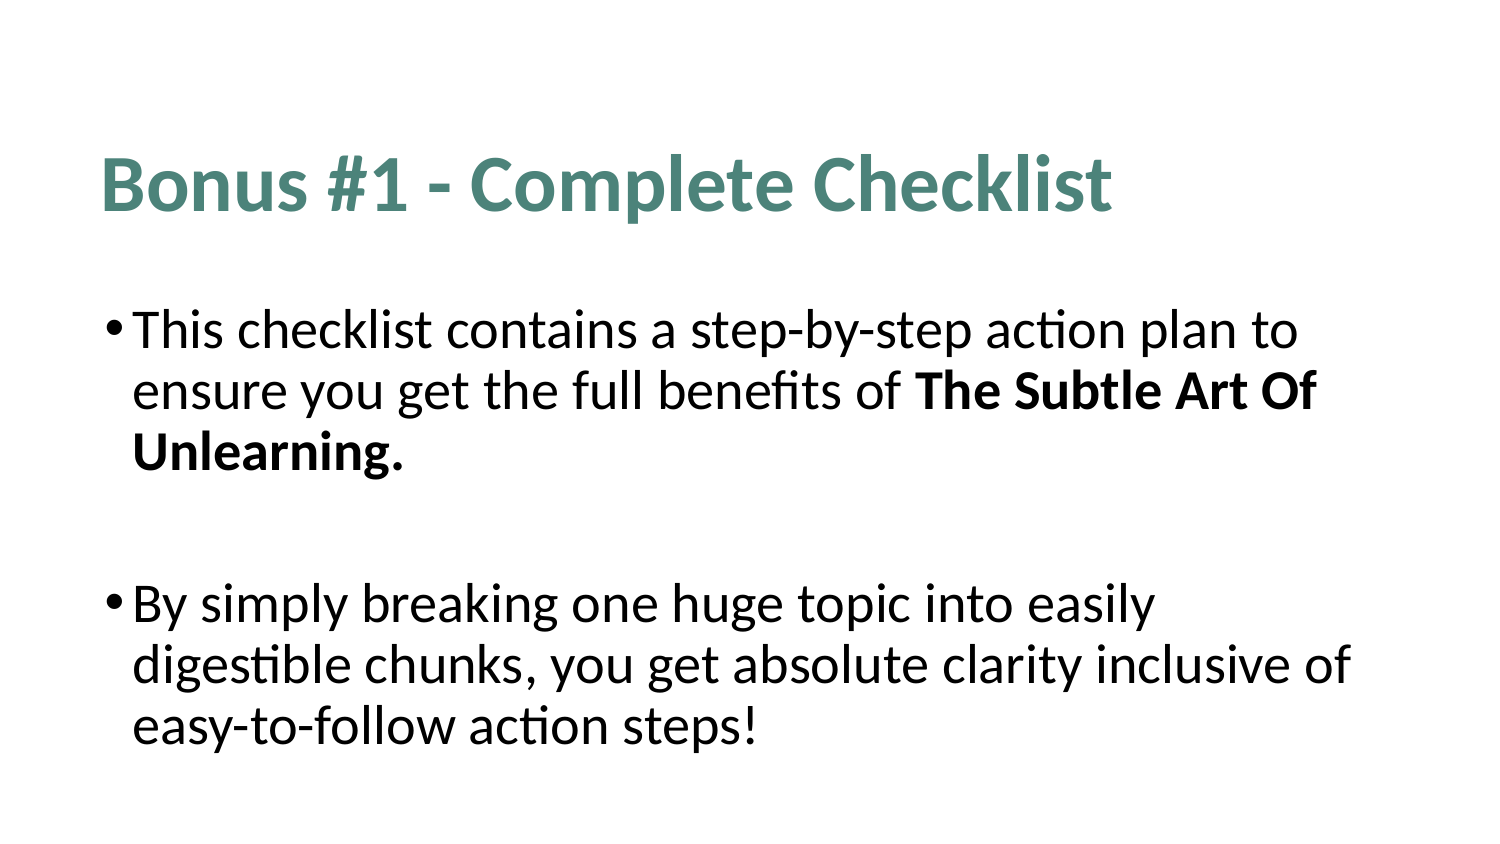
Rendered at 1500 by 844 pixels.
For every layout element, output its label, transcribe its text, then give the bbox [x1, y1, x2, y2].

text_box Bonus #1 - Complete Checklist [89, 135, 1384, 253]
list This checklist contains a step-by-step action plan to ensure you get the full benefits of The Subtle Art Of Unlearning. By simply breaking one huge topic into easily digestible chunks, you get absolute clarity inclusive of easy-to-follow action steps! [89, 292, 1384, 844]
